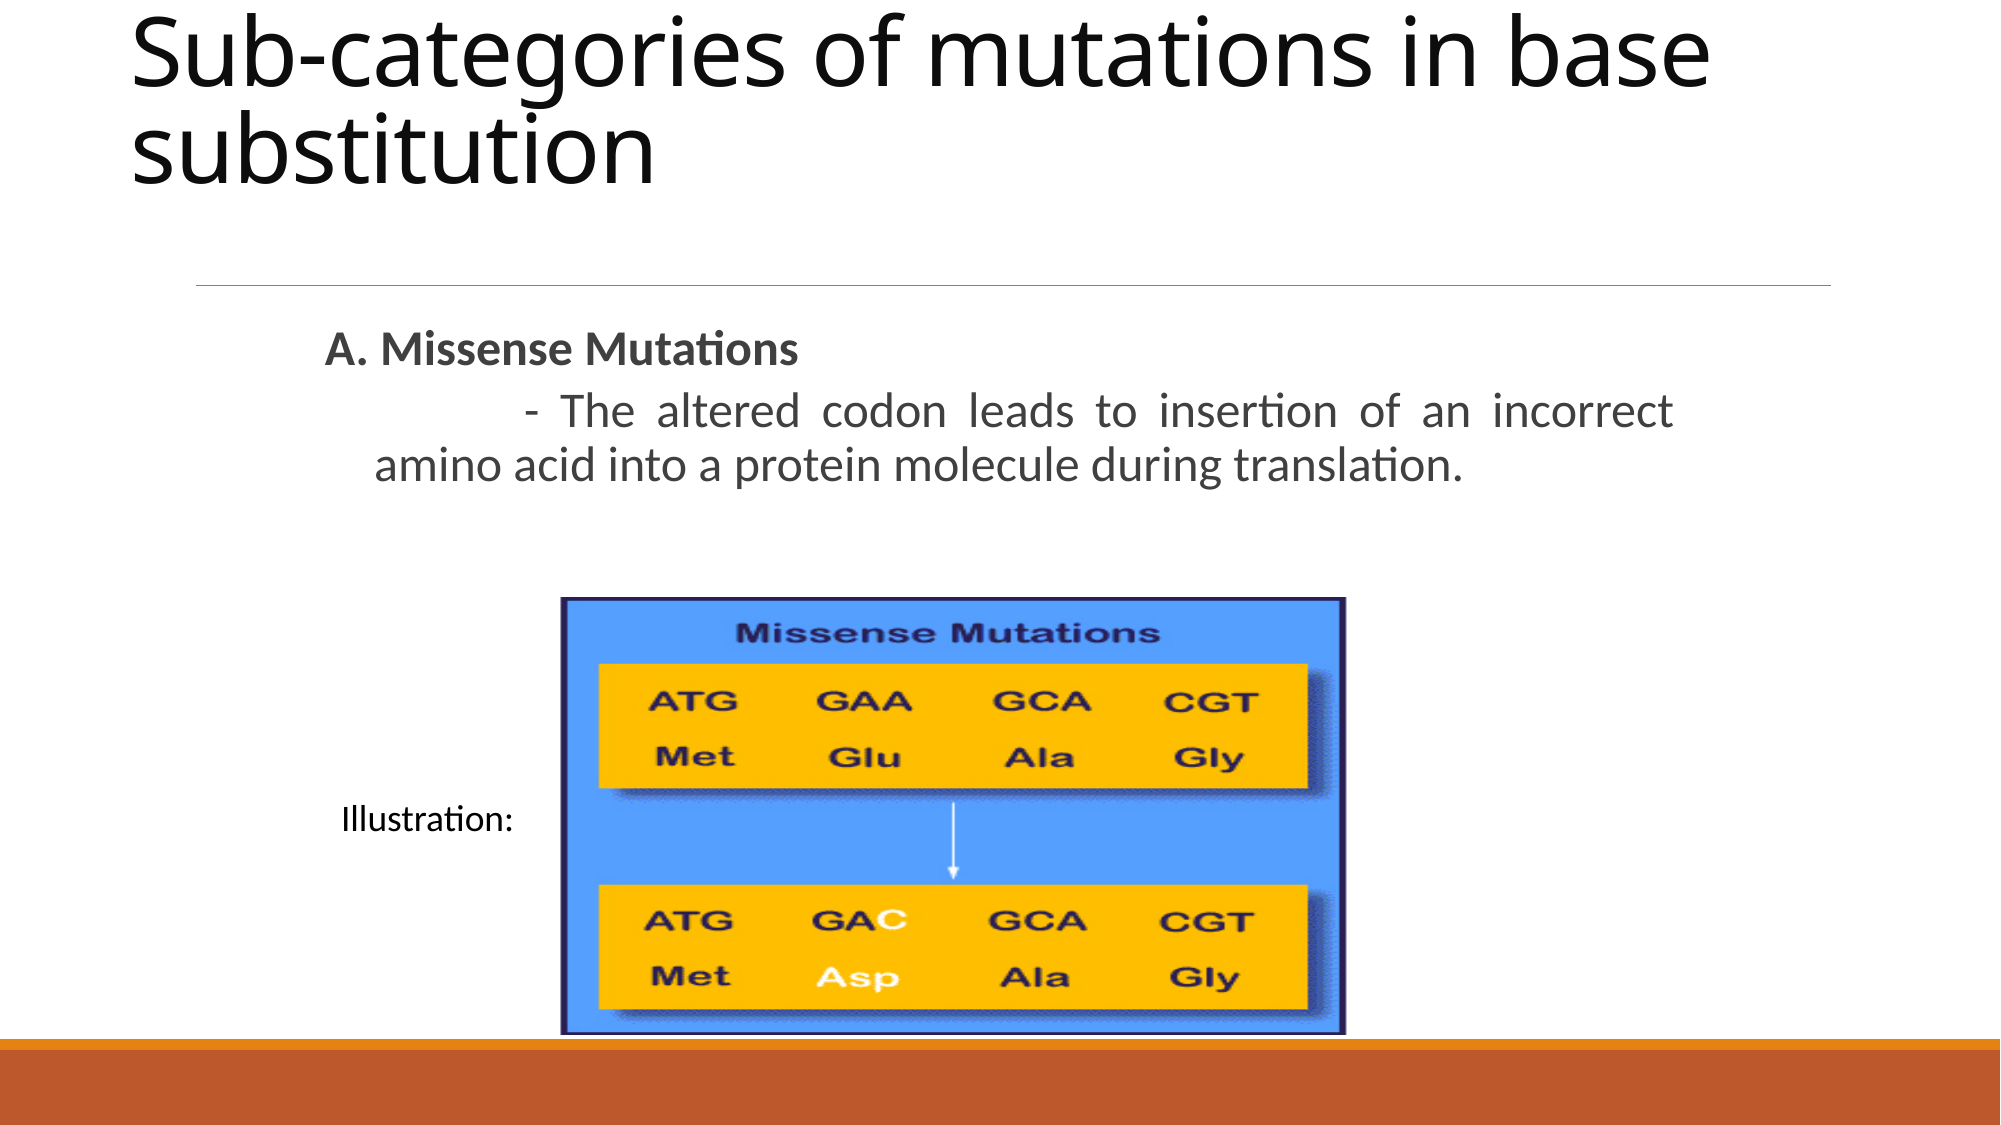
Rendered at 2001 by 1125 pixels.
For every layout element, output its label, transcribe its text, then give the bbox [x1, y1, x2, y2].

title Sub-categories of mutations in base substitution [115, 0, 1885, 212]
list A. Missense Mutations - The altered codon leads to insertion of an incorrect amino acid into a protein molecule during translation. [324, 314, 1675, 1035]
text_box Illustration: [326, 786, 394, 846]
picture [397, 597, 1511, 1036]
